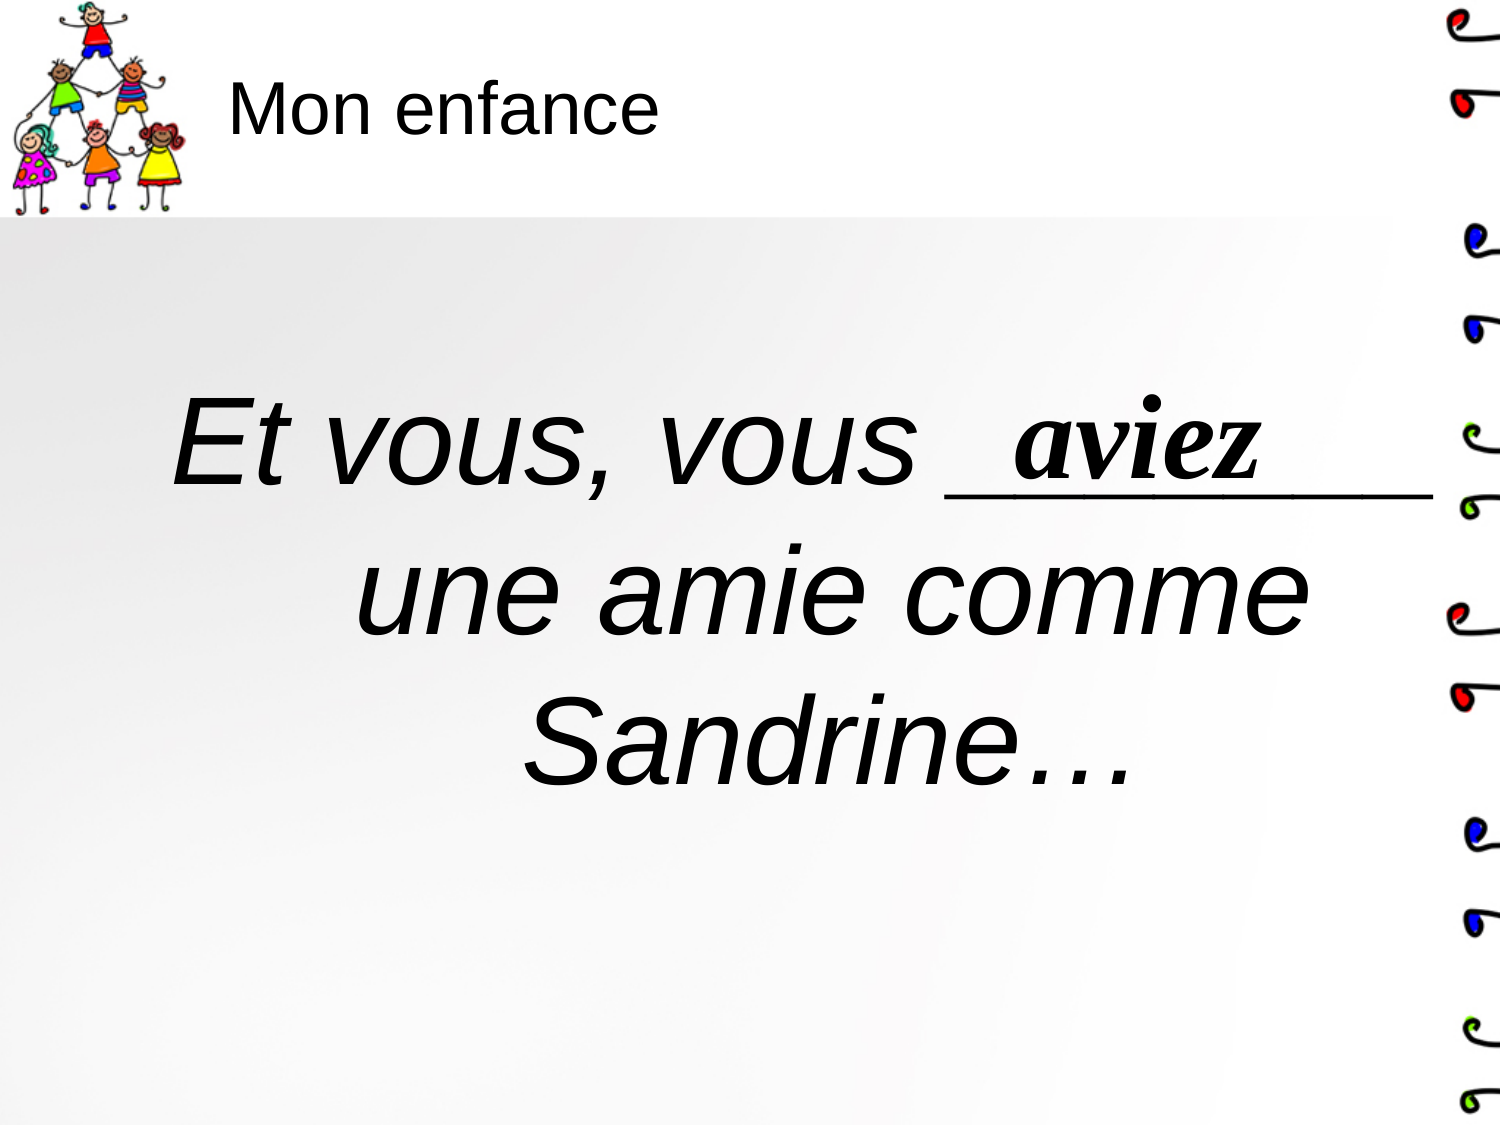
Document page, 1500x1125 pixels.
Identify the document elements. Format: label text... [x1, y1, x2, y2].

picture [0, 0, 1500, 1125]
text_box aviez [999, 350, 1488, 548]
list Et vous, vous _______ une amie comme Sandrine… [112, 352, 1500, 1125]
title Mon enfance [212, 16, 1463, 192]
